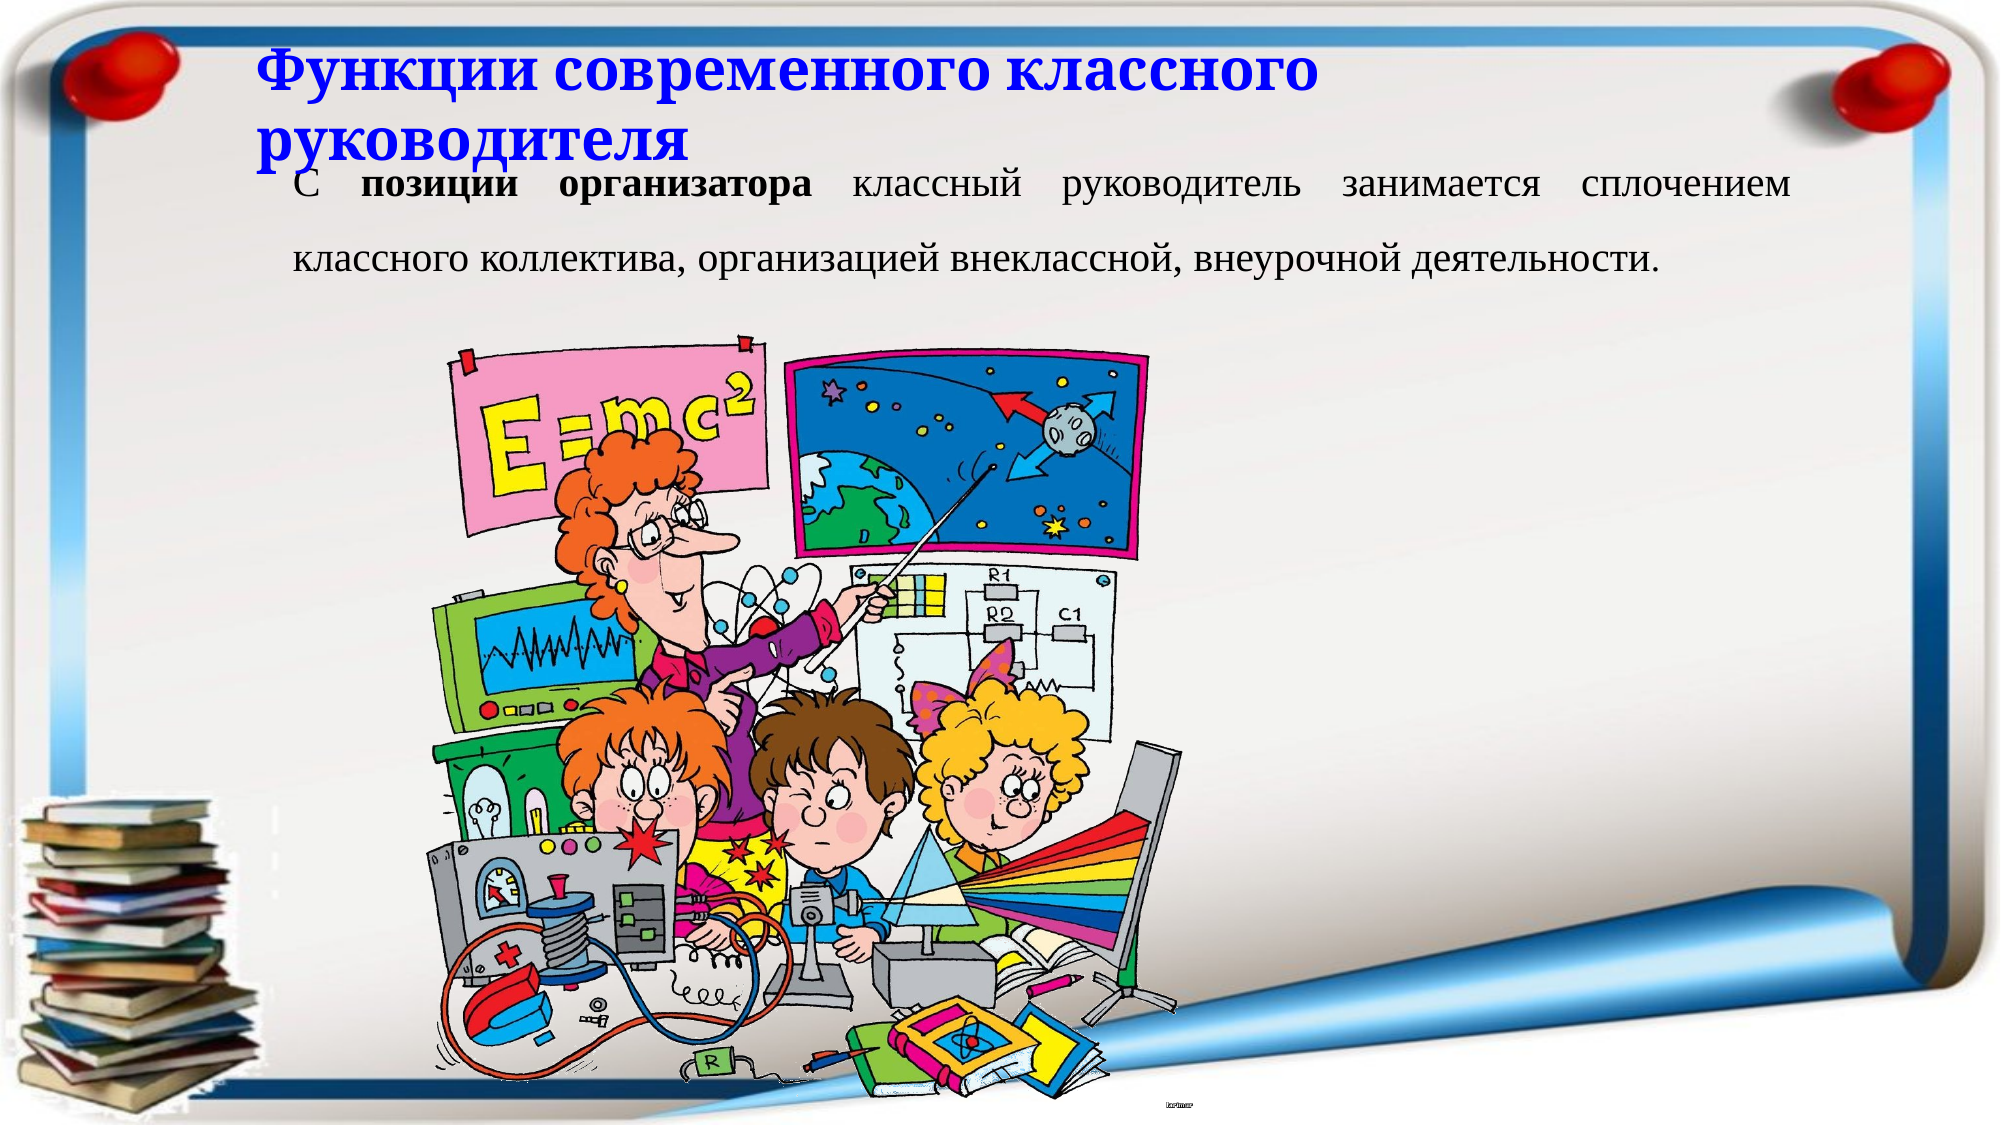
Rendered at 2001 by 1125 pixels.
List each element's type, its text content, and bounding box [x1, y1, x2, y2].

text_box Функции современного классного руководителя [242, 24, 1772, 180]
text_box С позиции организатора классный руководитель занимается сплочением классного коллектива, организацией внеклассной, внеурочной деятельности. [278, 122, 1807, 288]
picture [0, 0, 2001, 1125]
